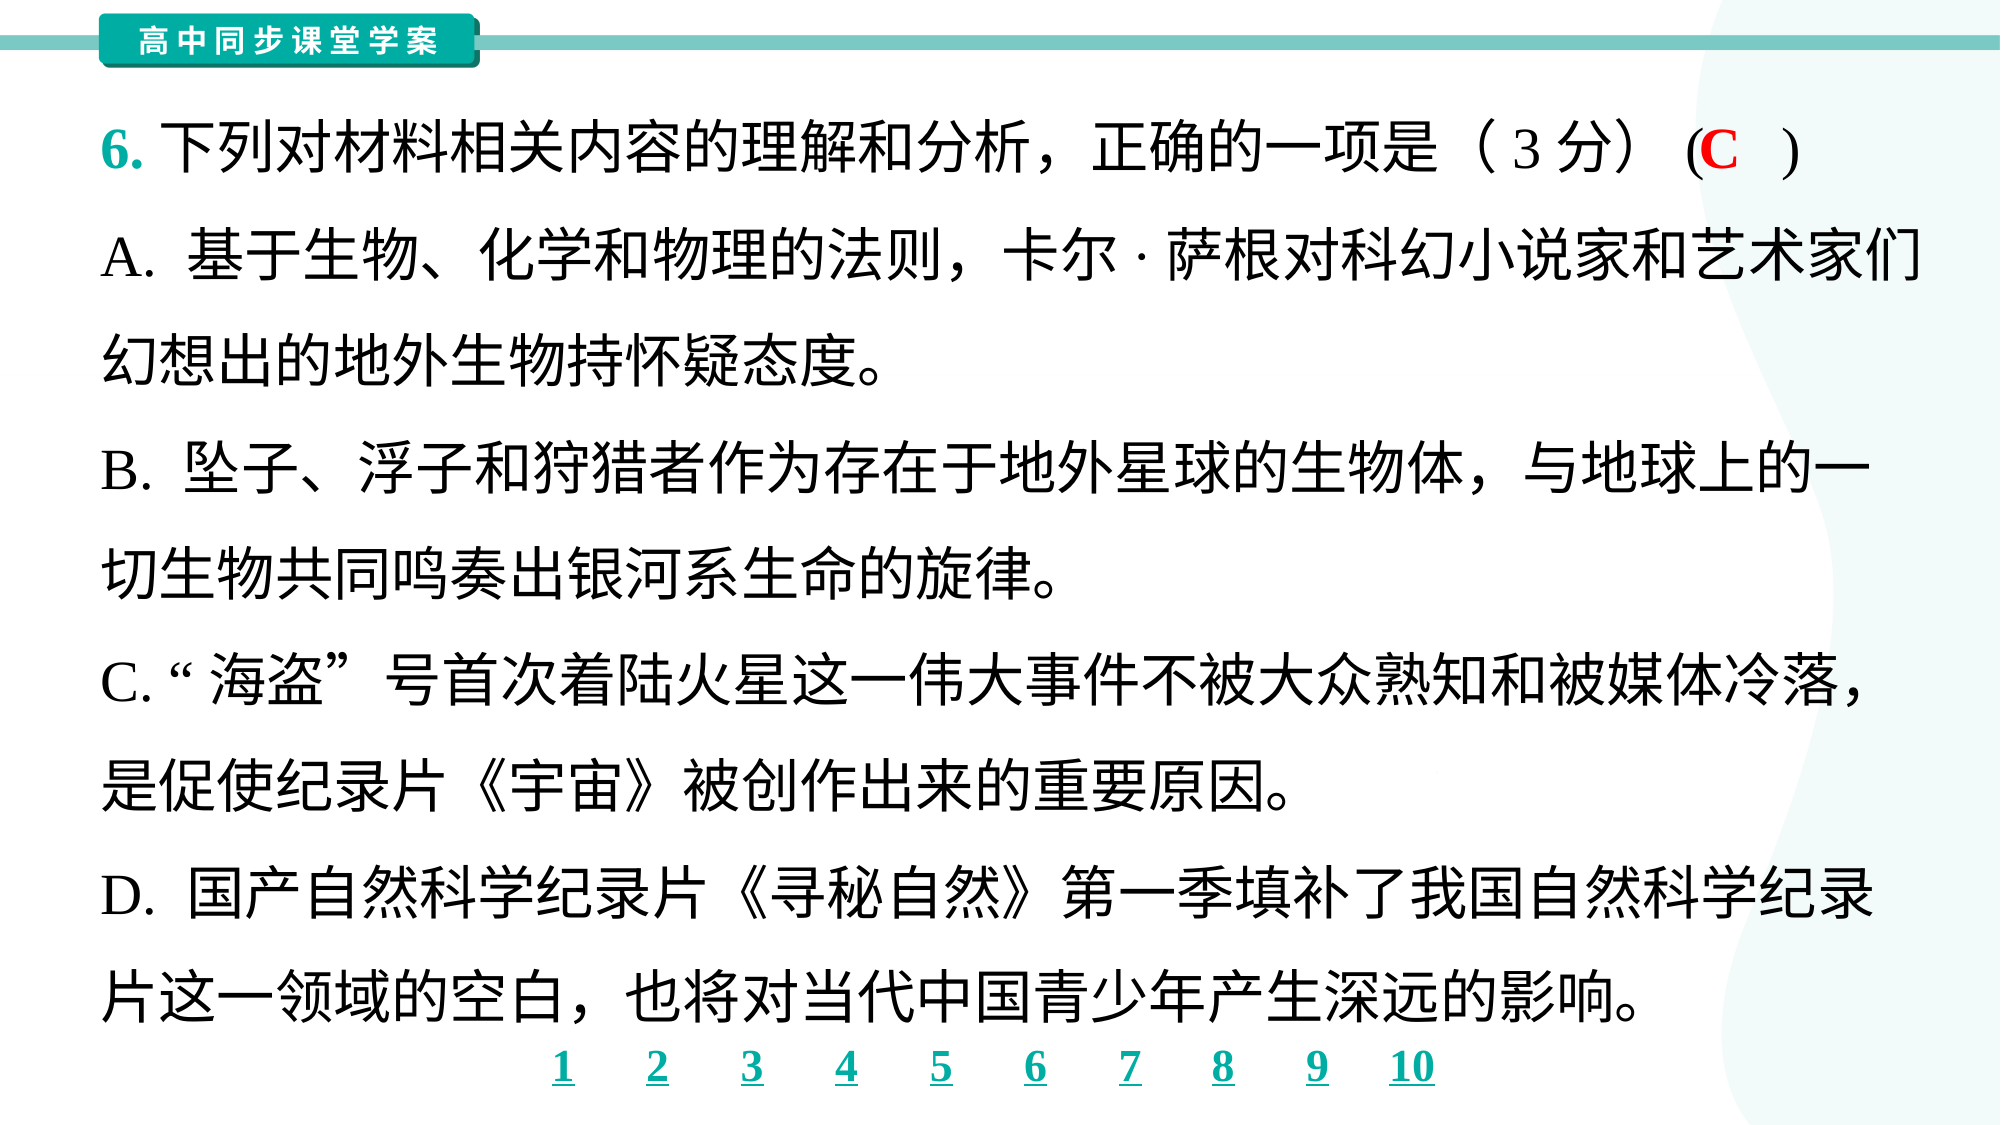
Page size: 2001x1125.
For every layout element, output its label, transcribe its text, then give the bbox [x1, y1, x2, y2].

text_box 6.下列对材料相关内容的理解和分析，正确的一项是（3分）( ) [1762, 76, 1899, 169]
text_box 6.下列对材料相关内容的理解和分析，正确的一项是（3分）( ) [100, 76, 1677, 169]
text_box C [1677, 75, 1762, 169]
text_box A. 基于生物、化学和物理的法则，卡尔·萨根对科幻小说家和艺术家们 幻想出的地外生物持怀疑态度。 B. 坠子、浮子和狩猎者作为存在于地外星球的生物体，与地球上的一 切生物共同鸣奏出银河系生命的旋律。 C. “海盗”号首次着陆火星这一伟大事件不被大众熟知和被媒体冷落， 是促使纪录片《宇宙》被创作出来的重要原因。 D. 国产自然科学纪录片《寻秘自然》第一季填补了我国自然科学纪录 片这一领域的空白，也将对当代中国青少年产生深远的影响。 [100, 182, 1899, 1019]
picture [0, 0, 2000, 1125]
